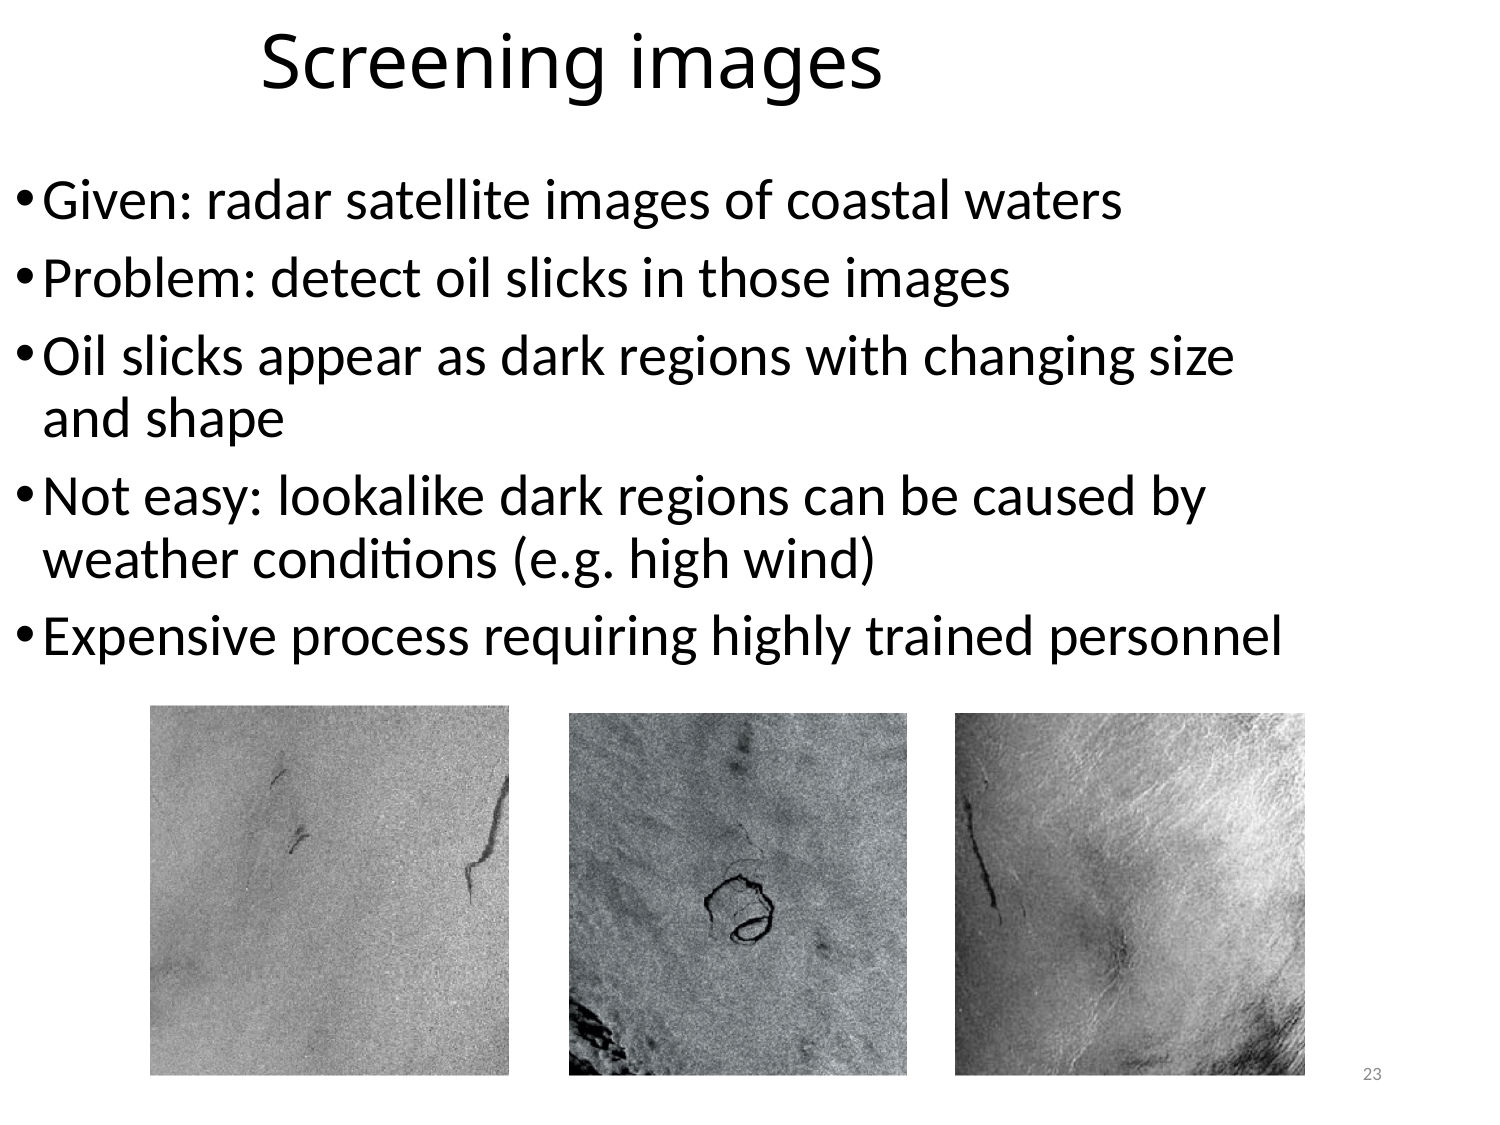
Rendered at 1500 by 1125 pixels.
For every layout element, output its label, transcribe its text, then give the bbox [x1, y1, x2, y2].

list Given: radar satellite images of coastal waters Problem: detect oil slicks in those images Oil slicks appear as dark regions with changing size and shape Not easy: lookalike dark regions can be caused by weather conditions (e.g. high wind) Expensive process requiring highly trained personnel [0, 162, 1350, 815]
title Screening images [245, 0, 1500, 159]
picture [138, 696, 1319, 1092]
slide_number 23 [1059, 1042, 1397, 1103]
